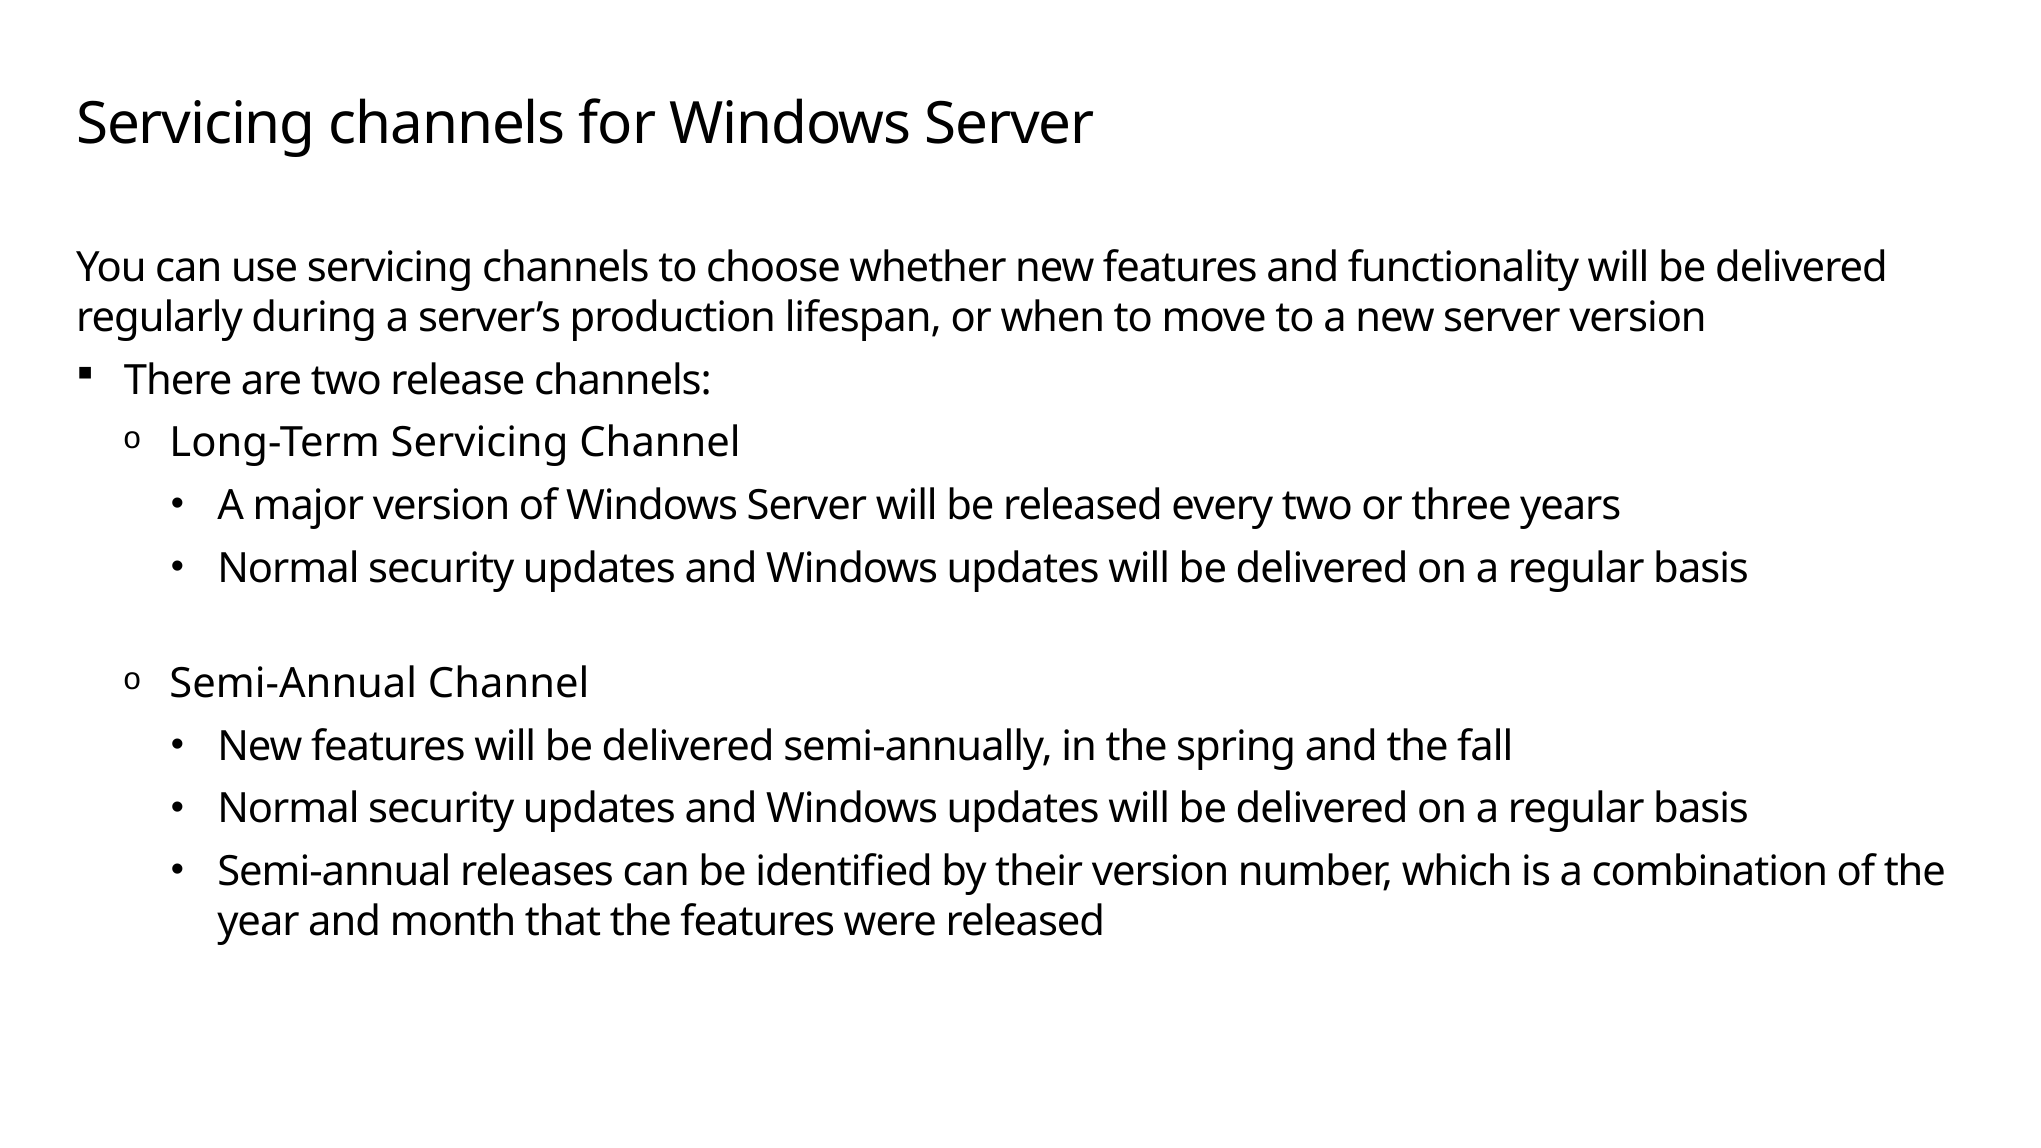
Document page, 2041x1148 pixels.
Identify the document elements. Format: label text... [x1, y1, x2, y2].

list You can use servicing channels to choose whether new features and functionality will be delivered regularly during a server’s production lifespan, or when to move to a new server version There are two release channels: Long-Term Servicing Channel A major version of Windows Server will be released every two or three years Normal security updates and Windows updates will be delivered on a regular basis Semi-Annual Channel New features will be delivered semi-annually, in the spring and the fall Normal security updates and Windows updates will be delivered on a regular basis Semi-annual releases can be identified by their version number, which is a combination of the year and month that the features were released [76, 240, 1970, 1074]
title Servicing channels for Windows Server [76, 93, 1968, 161]
